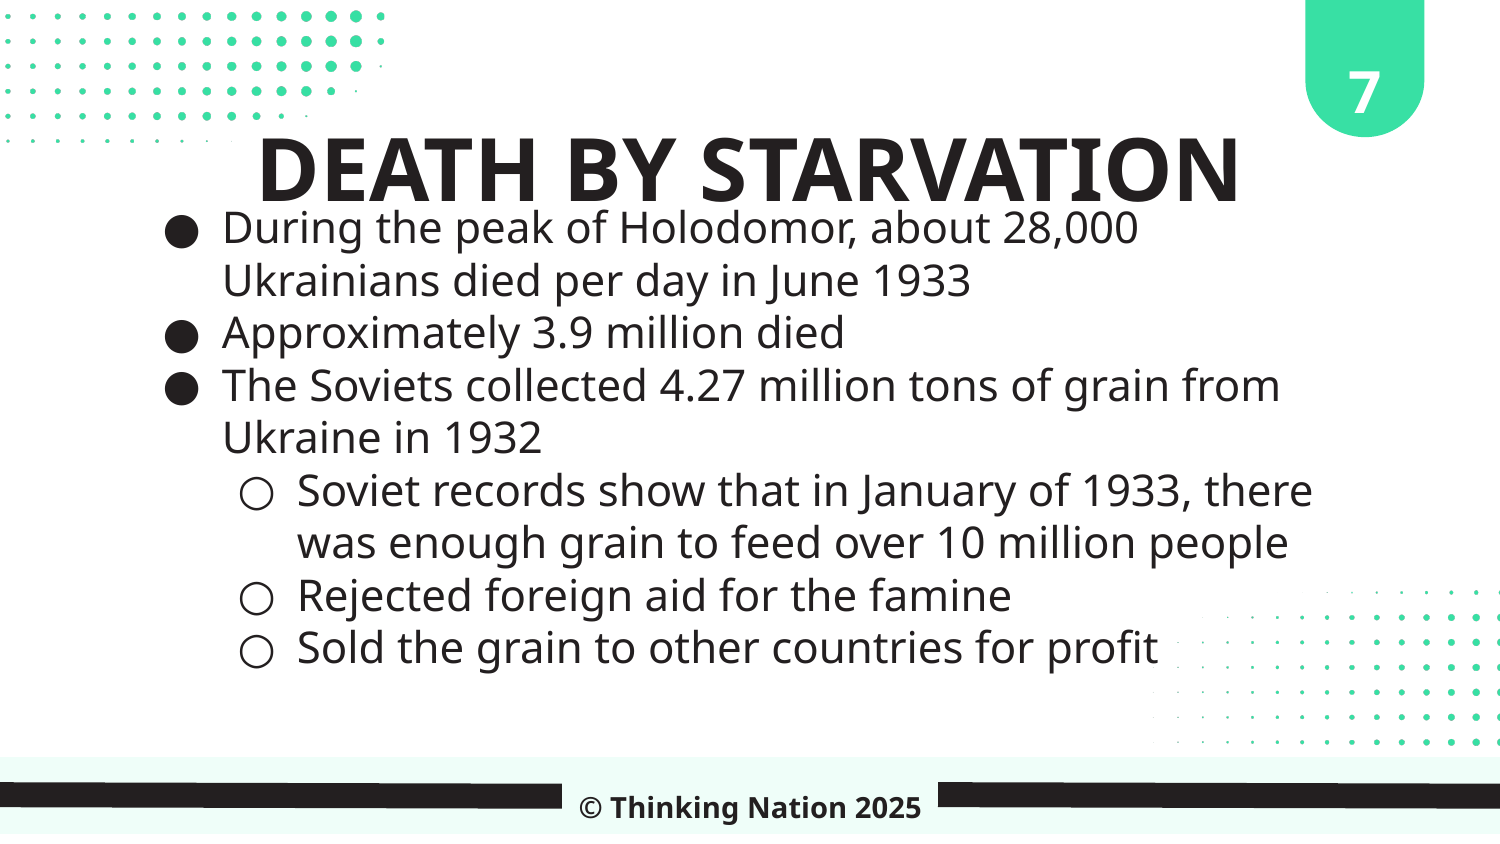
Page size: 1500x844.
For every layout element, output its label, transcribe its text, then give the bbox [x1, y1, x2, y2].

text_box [0, 756, 1500, 835]
text_box [1128, 590, 1500, 755]
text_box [1300, 0, 1430, 138]
text_box [0, 0, 385, 144]
text_box During the peak of Holodomor, about 28,000 Ukrainians died per day in June 1933 Approximately 3.9 million died The Soviets collected 4.27 million tons of grain from Ukraine in 1932 Soviet records show that in January of 1933, there was enough grain to feed over 10 million people Rejected foreign aid for the famine Sold the grain to other countries for profit [146, 200, 1353, 673]
text_box DEATH BY STARVATION [209, 71, 1291, 219]
